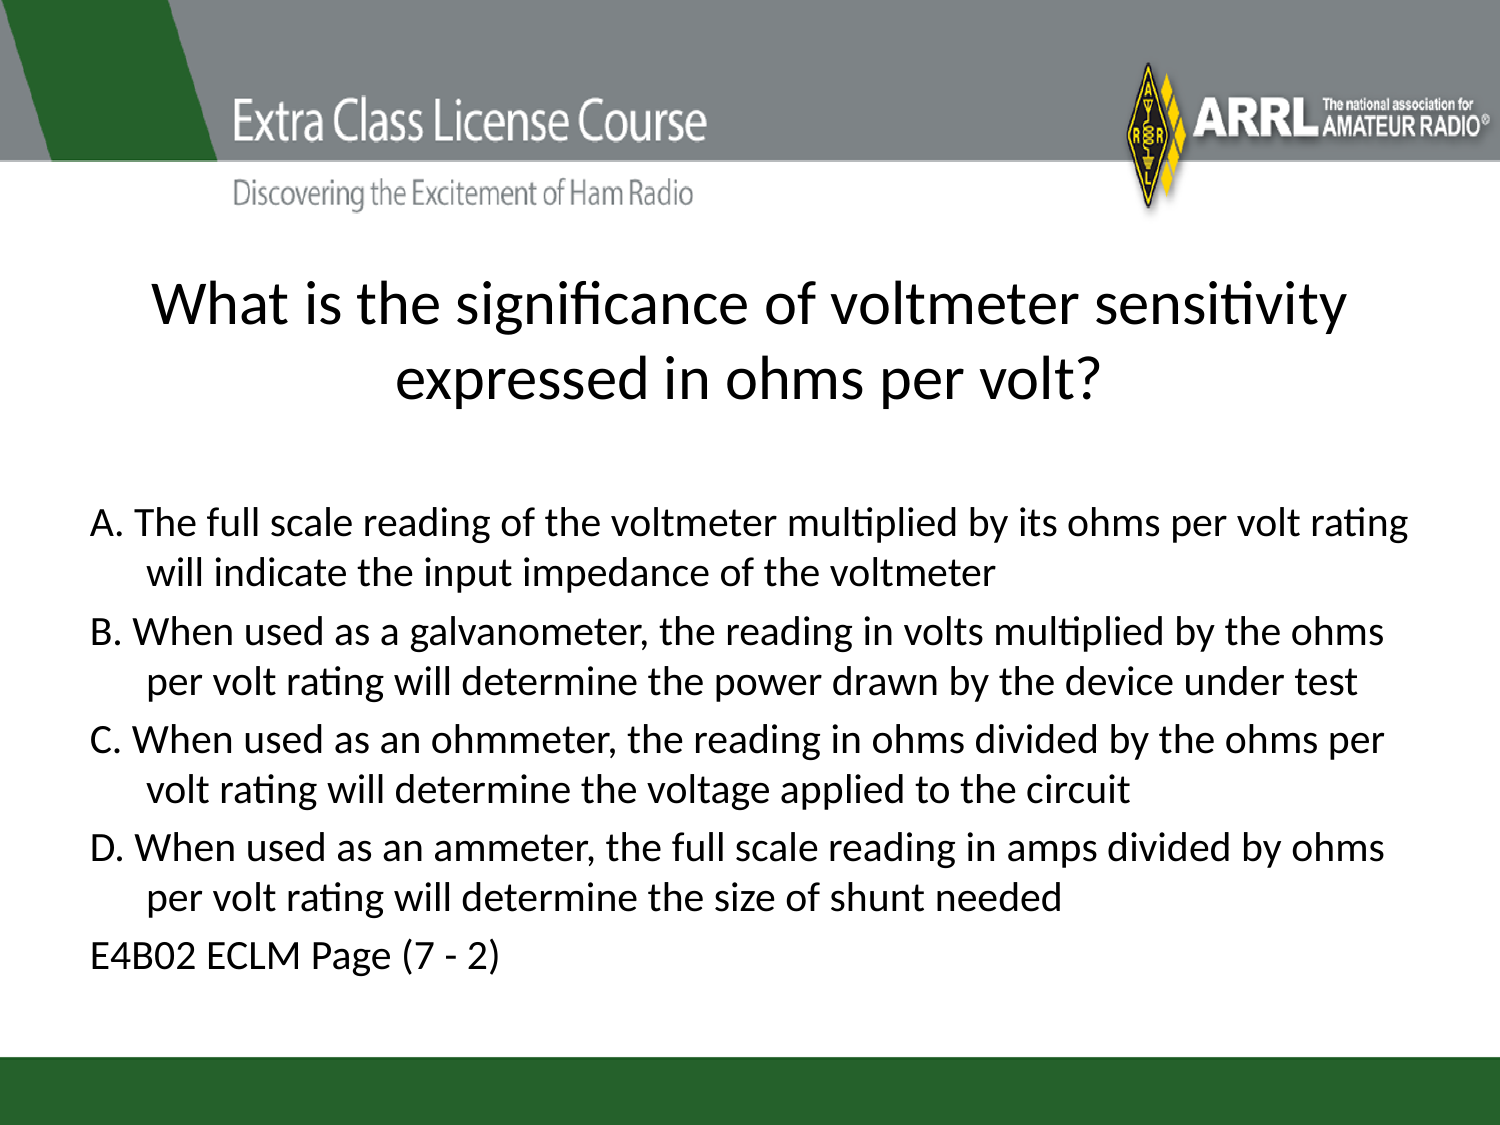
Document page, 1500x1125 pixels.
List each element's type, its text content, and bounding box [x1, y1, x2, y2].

list A. The full scale reading of the voltmeter multiplied by its ohms per volt rating will indicate the input impedance of the voltmeter B. When used as a galvanometer, the reading in volts multiplied by the ohms per volt rating will determine the power drawn by the device under test C. When used as an ohmmeter, the reading in ohms divided by the ohms per volt rating will determine the voltage applied to the circuit D. When used as an ammeter, the full scale reading in amps divided by ohms per volt rating will determine the size of shunt needed E4B02 ECLM Page (7 - 2) [75, 487, 1425, 1005]
title What is the significance of voltmeter sensitivity expressed in ohms per volt? [75, 254, 1425, 435]
picture [0, 0, 1500, 1125]
